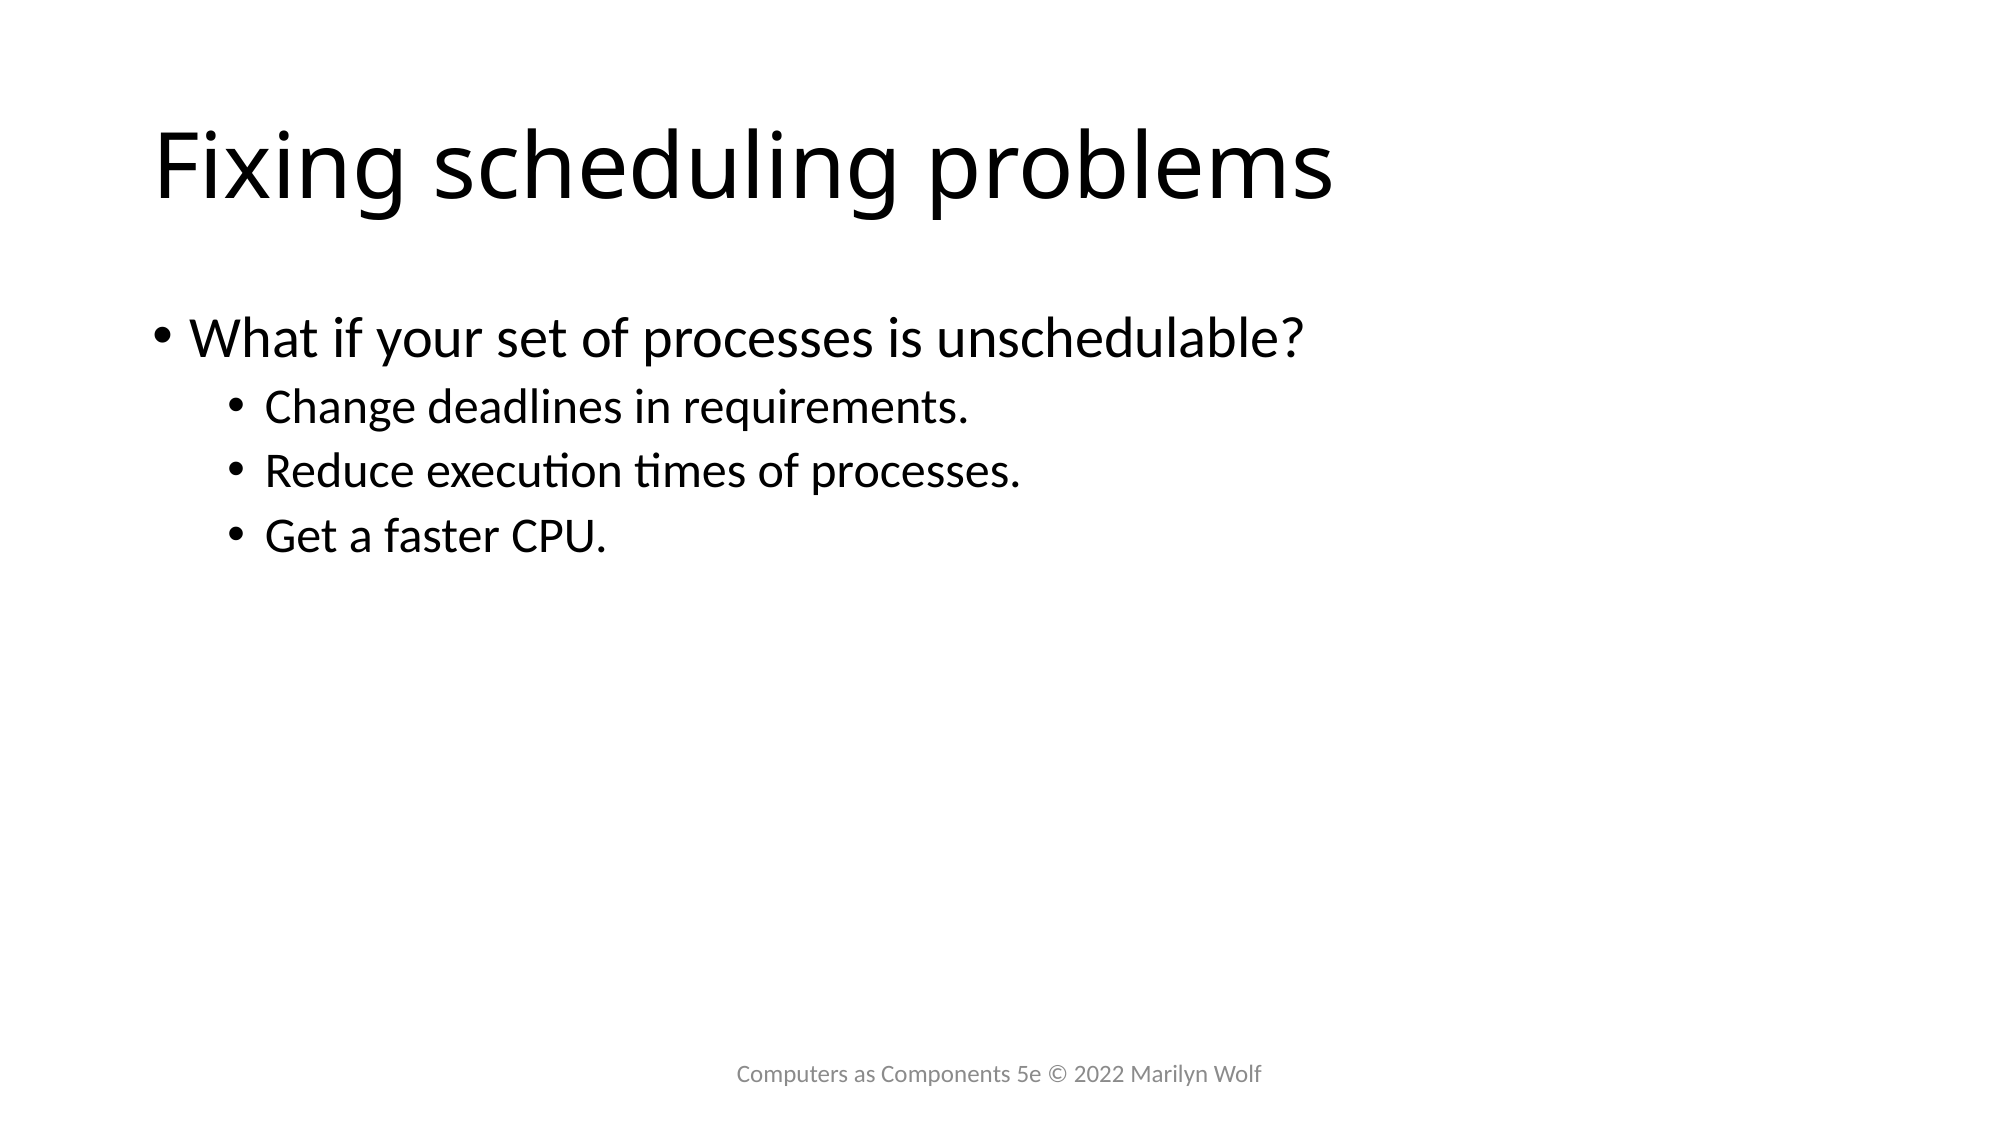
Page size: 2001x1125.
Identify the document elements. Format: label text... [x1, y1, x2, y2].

footer Computers as Components 5e © 2022 Marilyn Wolf [662, 1042, 1338, 1103]
list What if your set of processes is unschedulable? Change deadlines in requirements. Reduce execution times of processes. Get a faster CPU. [137, 299, 1863, 1014]
title Fixing scheduling problems [137, 59, 1863, 278]
